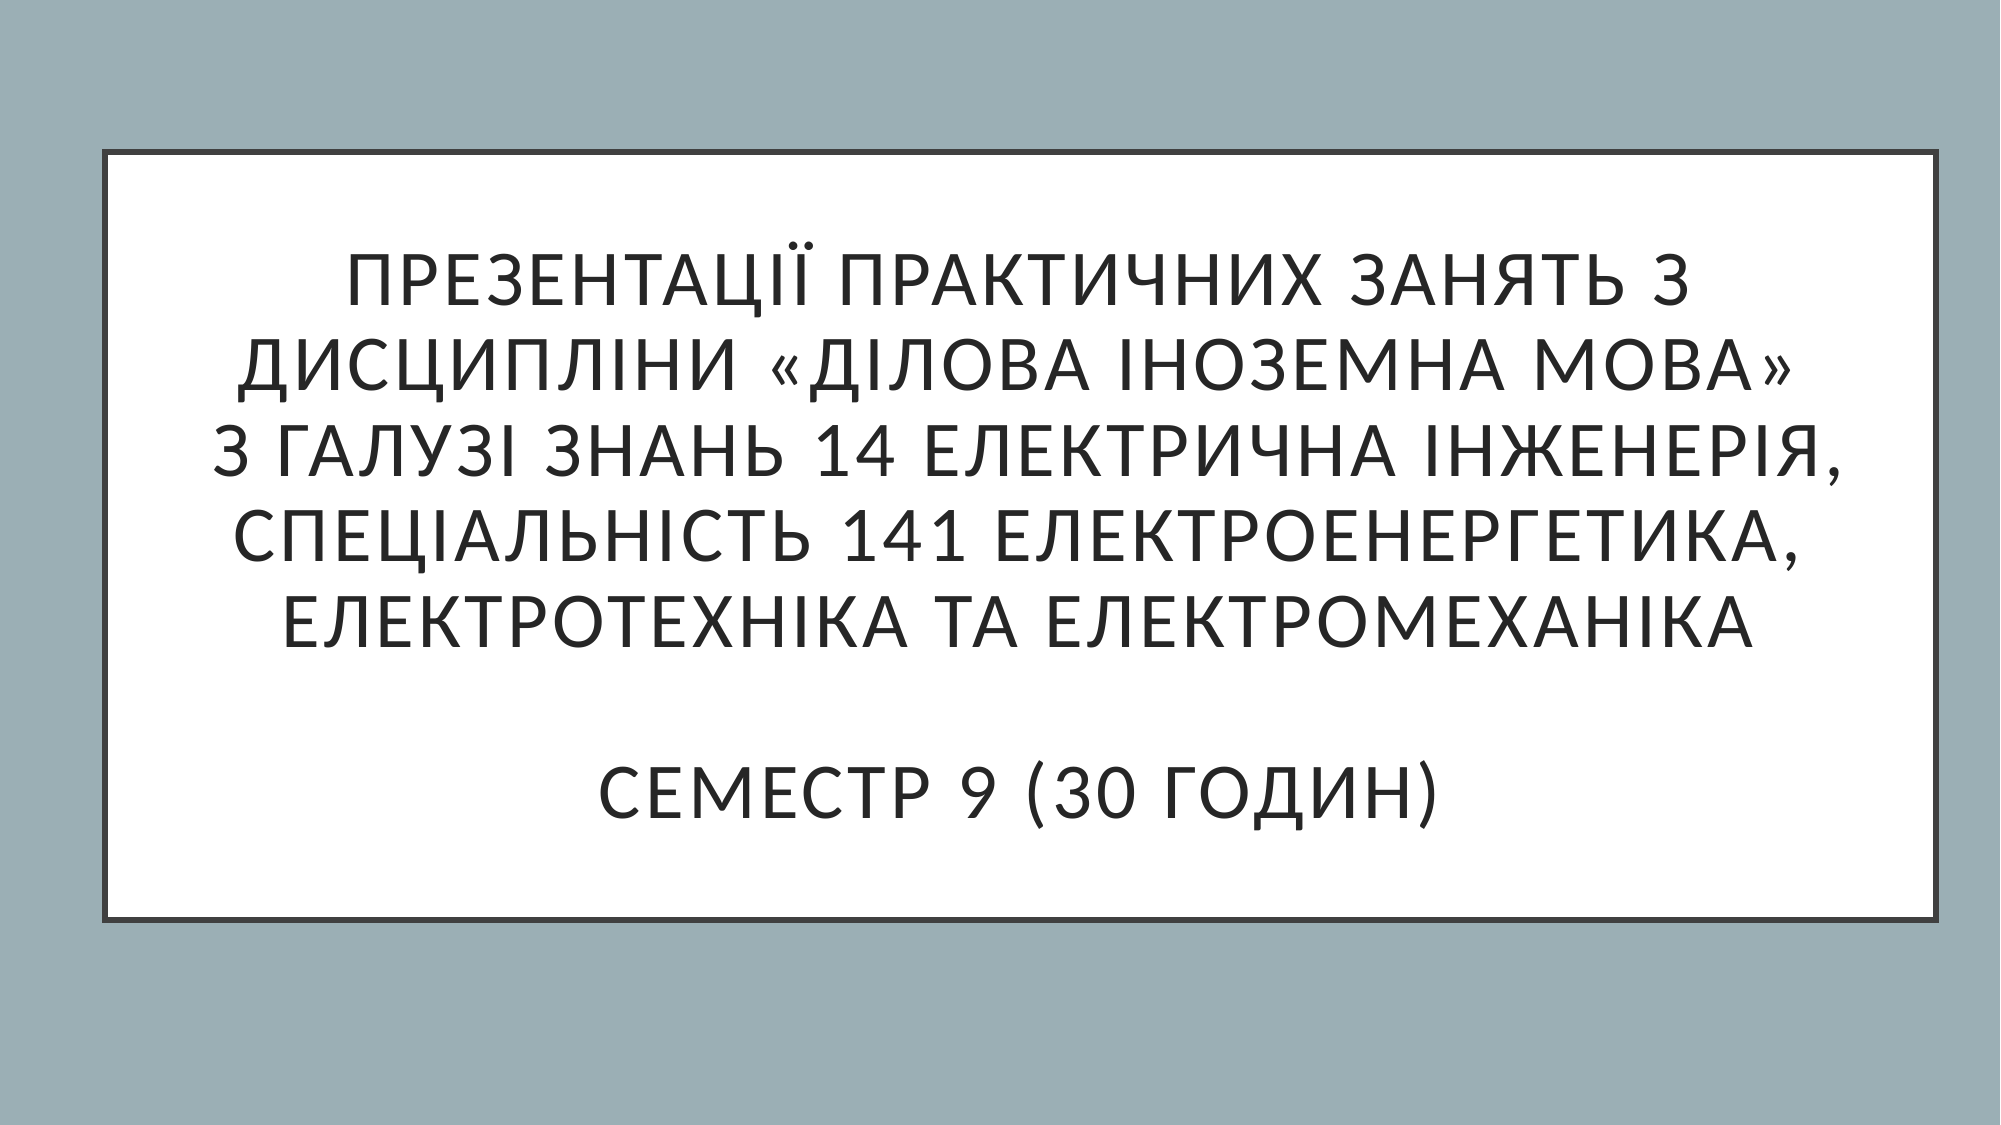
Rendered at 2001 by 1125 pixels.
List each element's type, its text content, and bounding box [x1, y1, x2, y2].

title Презентації практичних занять з дисципліни «Ділова іноземна мова» з галузі знань 14 Електрична інженерія, спеціальність 141 Електроенергетика, електротехніка та електромеханіка Семестр 9 (30 годин) [102, 149, 1939, 923]
